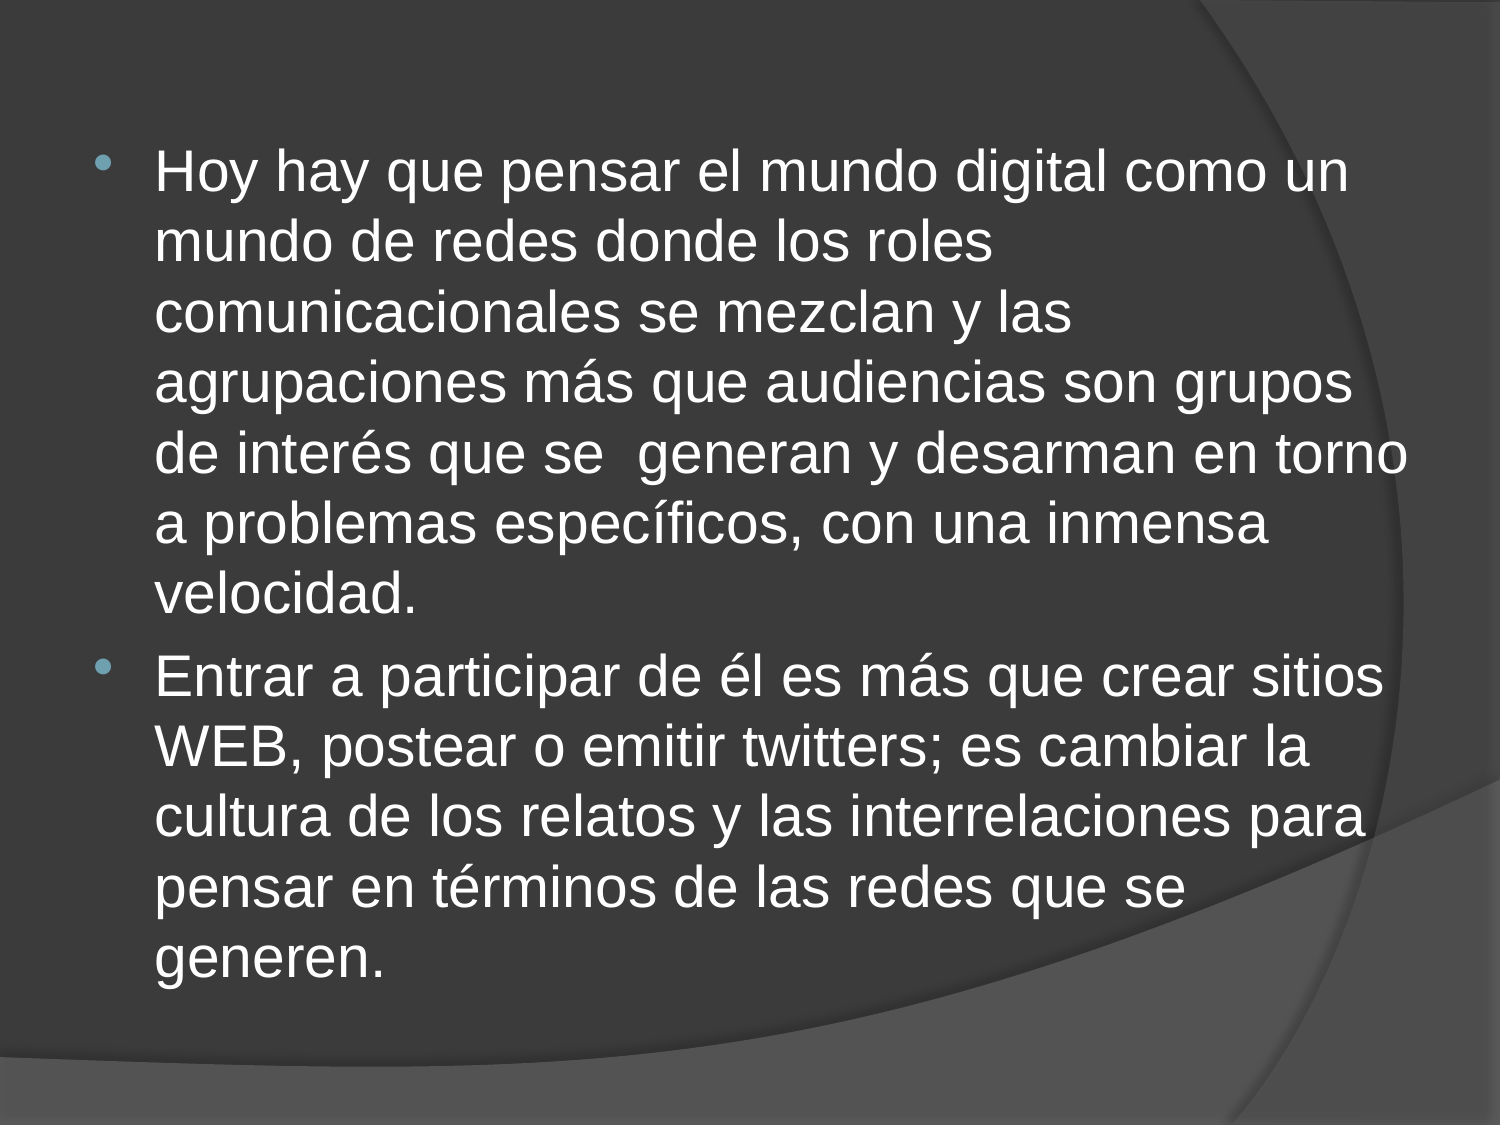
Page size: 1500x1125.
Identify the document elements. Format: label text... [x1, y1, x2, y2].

list Hoy hay que pensar el mundo digital como un mundo de redes donde los roles comunicacionales se mezclan y las agrupaciones más que audiencias son grupos de interés que se generan y desarman en torno a problemas específicos, con una inmensa velocidad. Entrar a participar de él es más que crear sitios WEB, postear o emitir twitters; es cambiar la cultura de los relatos y las interrelaciones para pensar en términos de las redes que se generen. [75, 125, 1436, 1005]
